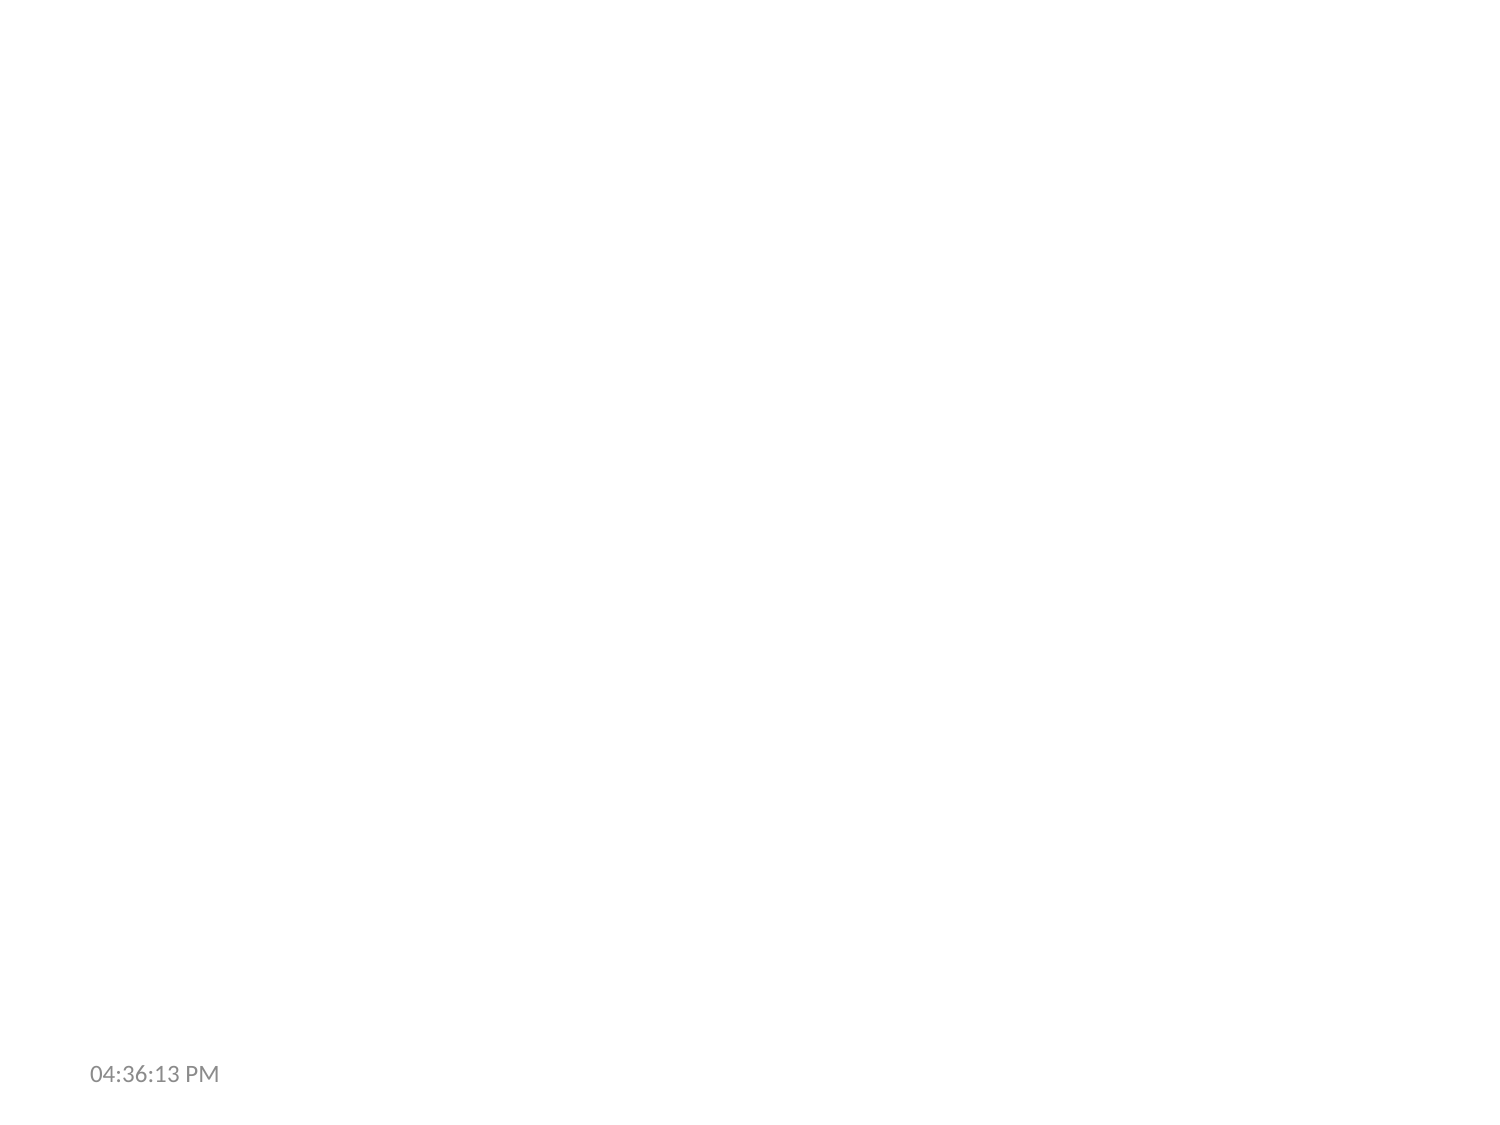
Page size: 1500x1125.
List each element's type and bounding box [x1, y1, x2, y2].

slide_number [75, 1042, 425, 1103]
